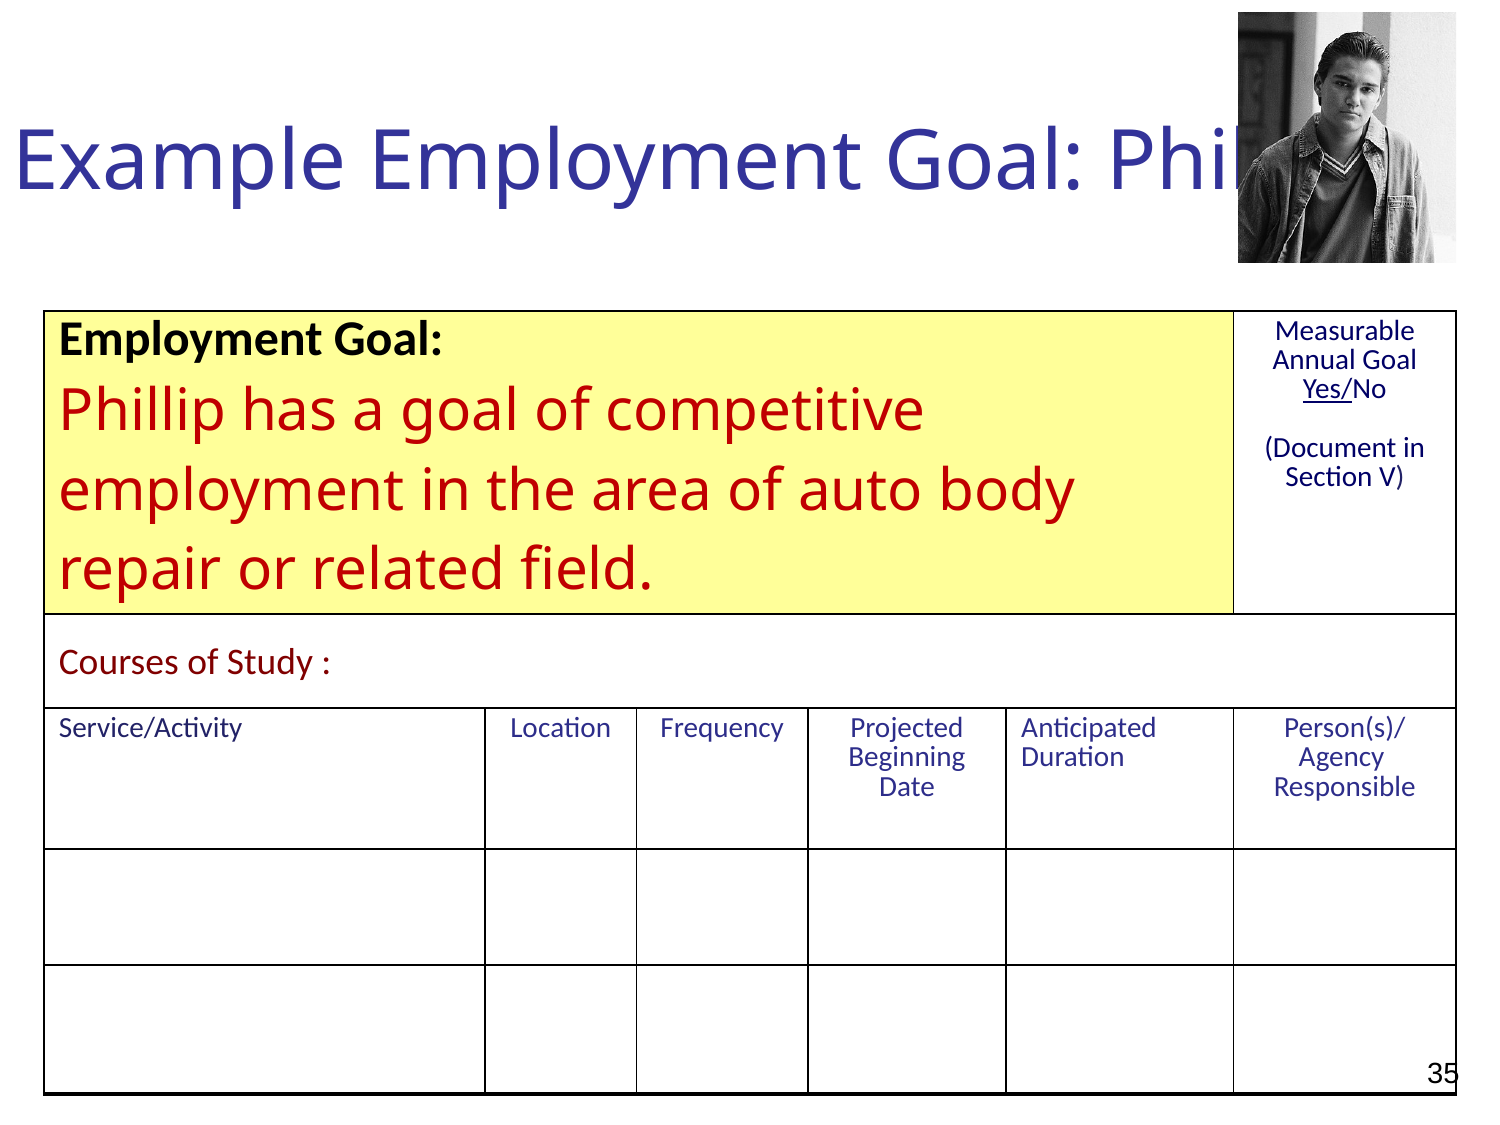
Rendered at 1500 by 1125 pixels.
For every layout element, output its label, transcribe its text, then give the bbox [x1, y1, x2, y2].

table_cell Location [486, 709, 636, 848]
table_cell [45, 850, 484, 964]
table_cell [45, 966, 484, 1092]
table_cell [1234, 850, 1455, 964]
title Example Employment Goal: Phillip [0, 137, 1440, 275]
text_box 35 [1412, 1046, 1500, 1125]
table_cell [1007, 850, 1233, 964]
table_cell Projected Beginning Date [809, 709, 1005, 848]
table_cell Courses of Study : [45, 615, 1455, 707]
picture [1237, 12, 1457, 263]
table_cell Person(s)/ Agency Responsible [1234, 709, 1455, 848]
table_cell [1234, 966, 1455, 1092]
table_cell Frequency [637, 709, 807, 848]
table_cell Service/Activity [45, 709, 484, 848]
table_cell [486, 850, 636, 964]
table_header Measurable Annual Goal Yes/No (Document in Section V) [1234, 312, 1455, 613]
table_cell [1007, 966, 1233, 1092]
table_cell [809, 850, 1005, 964]
table_cell [486, 966, 636, 1092]
table_header Employment Goal: Phillip has a goal of competitive employment in the area of auto body repair or related field. [45, 312, 1233, 613]
table_cell [637, 850, 807, 964]
table_cell Anticipated Duration [1007, 709, 1233, 848]
table_cell [809, 966, 1005, 1092]
table_cell [637, 966, 807, 1092]
